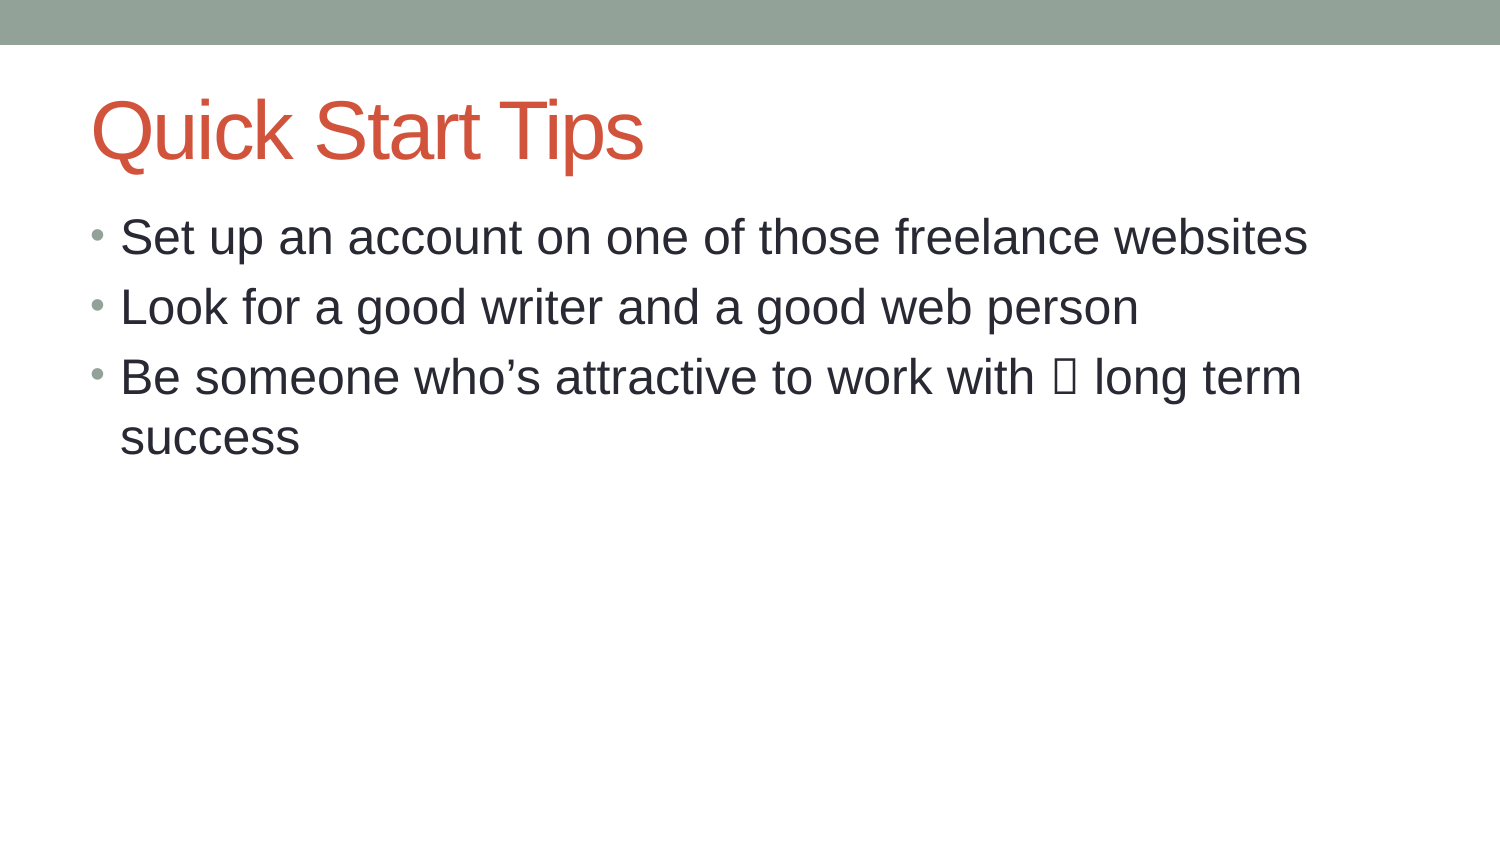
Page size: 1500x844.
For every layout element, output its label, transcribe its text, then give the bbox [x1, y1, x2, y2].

list Set up an account on one of those freelance websites Look for a good writer and a good web person Be someone who’s attractive to work with  long term success [75, 196, 1425, 797]
title Quick Start Tips [75, 65, 1425, 188]
